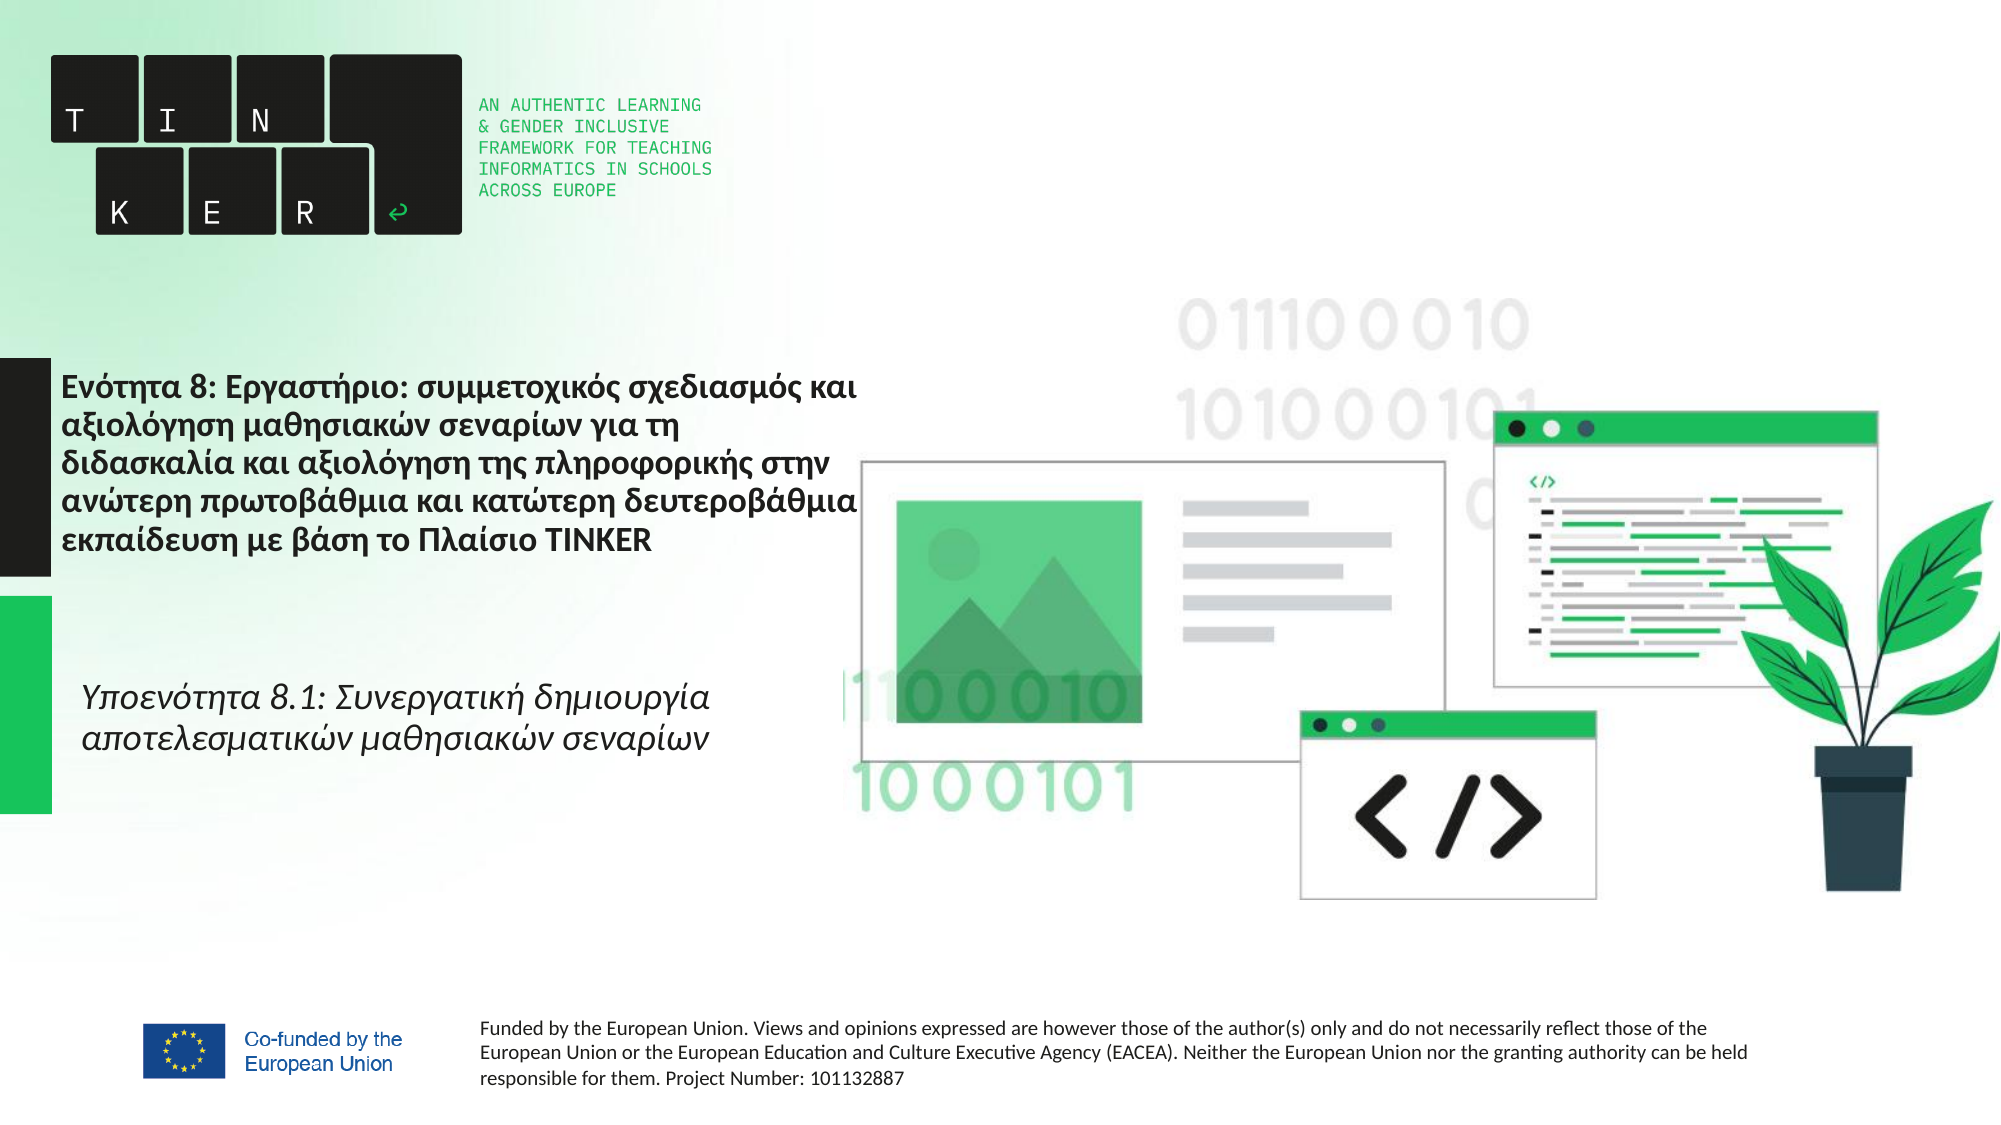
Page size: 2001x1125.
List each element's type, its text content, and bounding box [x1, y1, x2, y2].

title Ενότητα 8: Εργαστήριο: συμμετοχικός σχεδιασμός και αξιολόγηση μαθησιακών σεναρίων για τη διδασκαλία και αξιολόγηση της πληροφορικής στην ανώτερη πρωτοβάθμια και κατώτερη δευτεροβάθμια εκπαίδευση με βάση το Πλαίσιο TINKER [46, 353, 876, 573]
picture [0, 0, 2000, 1125]
subtitle Υποενότητα 8.1: Συνεργατική δημιουργία αποτελεσματικών μαθησιακών σεναρίων [65, 611, 869, 824]
